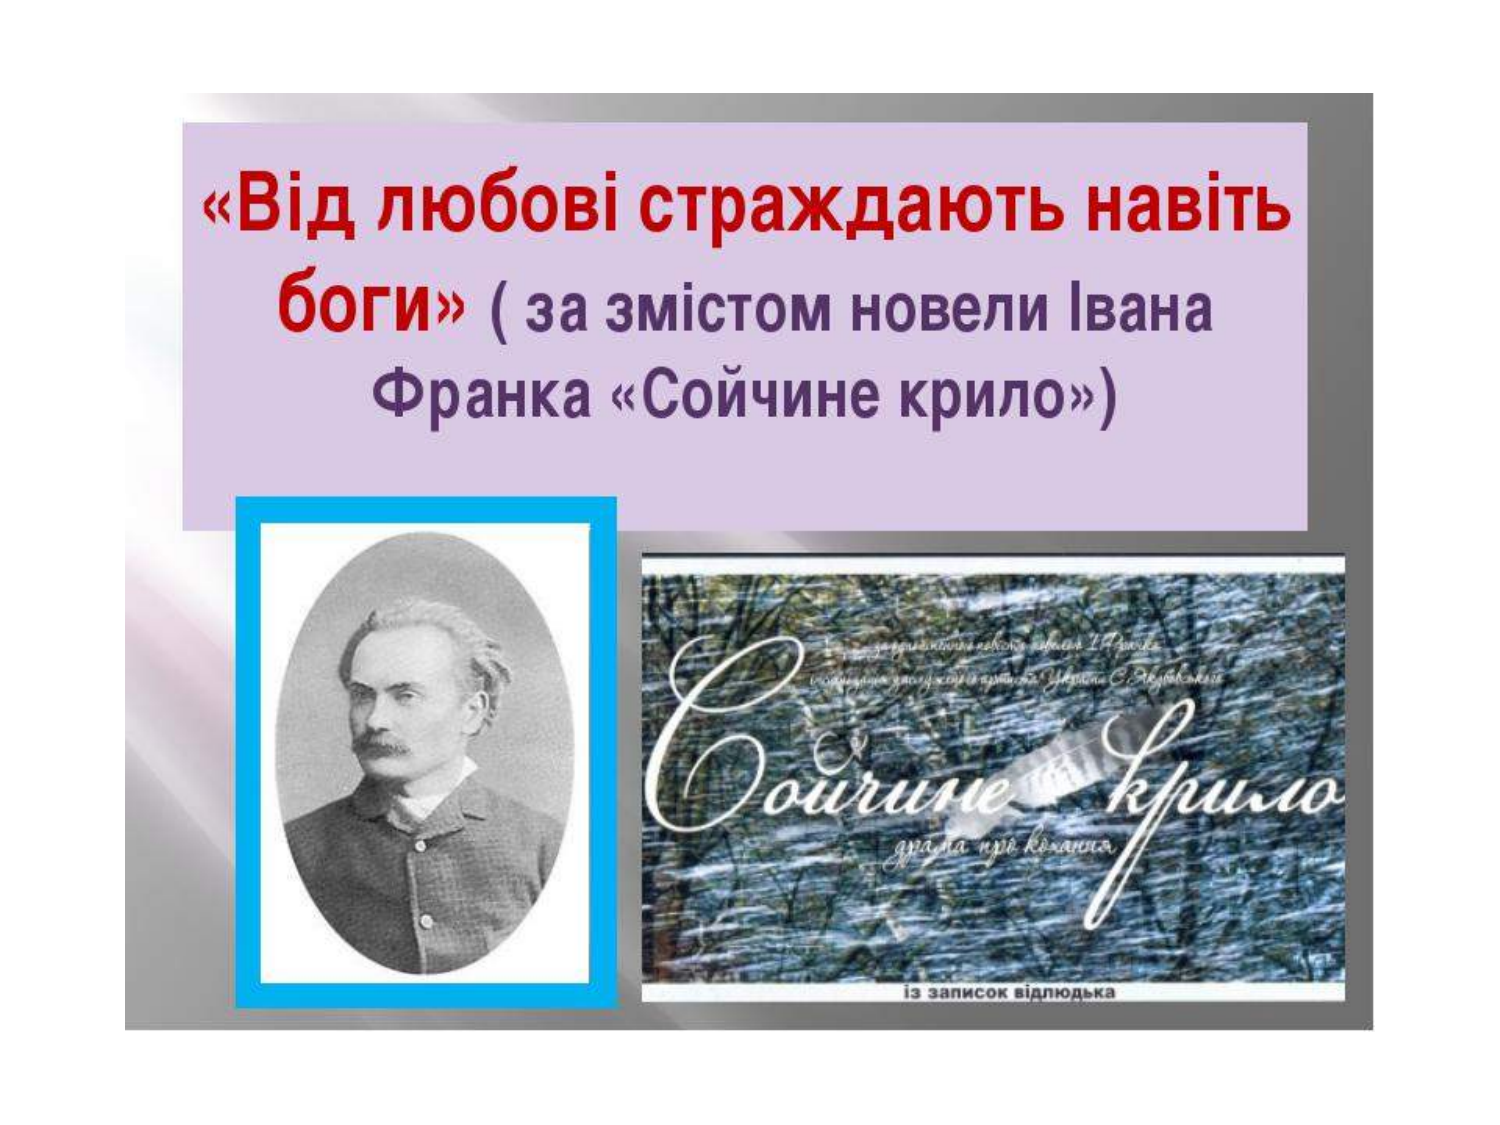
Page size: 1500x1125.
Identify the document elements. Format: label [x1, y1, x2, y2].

picture [124, 93, 1376, 1032]
